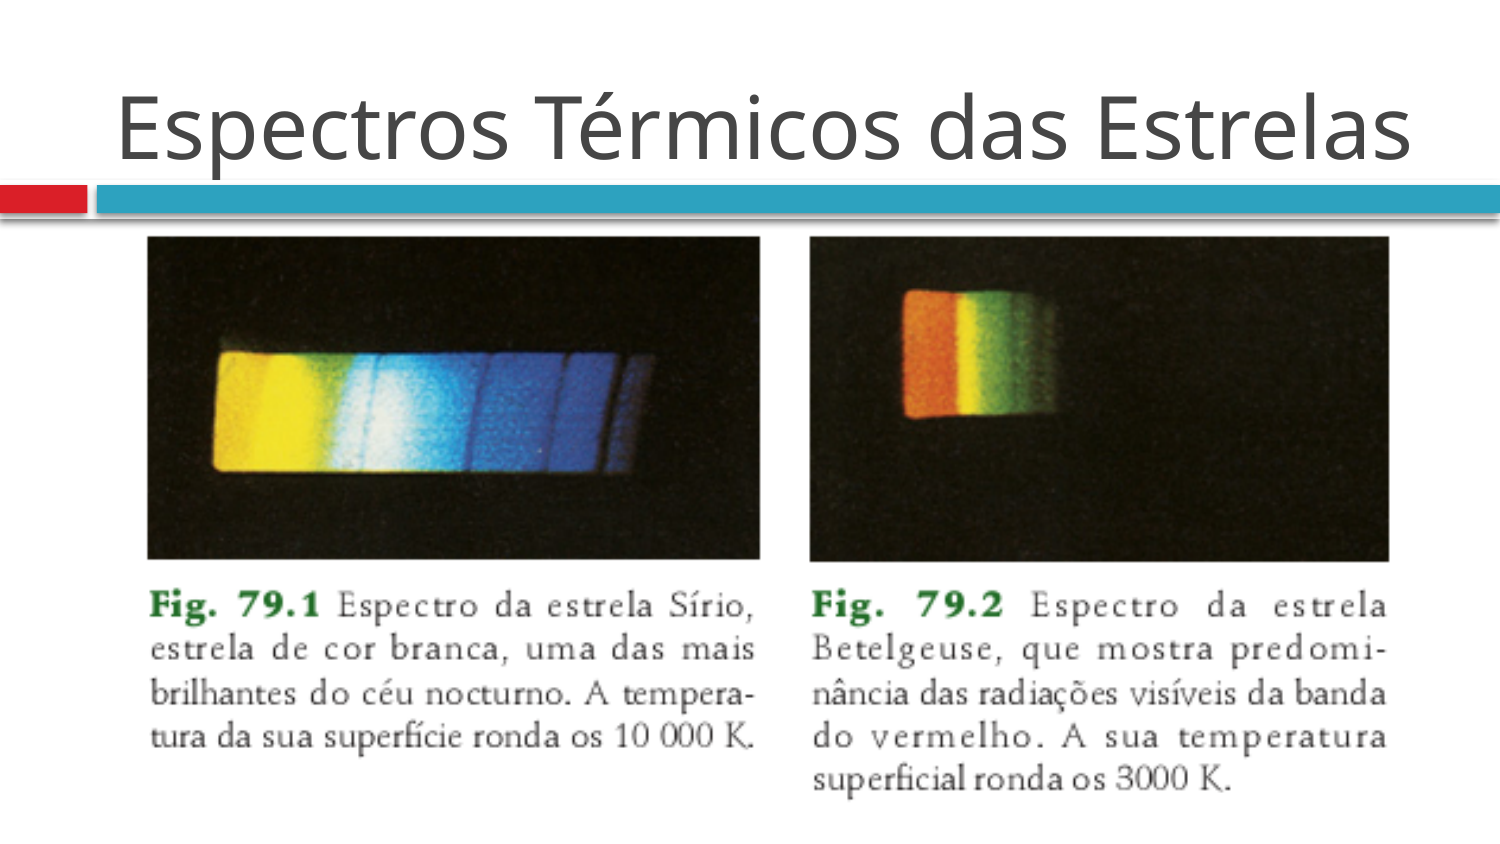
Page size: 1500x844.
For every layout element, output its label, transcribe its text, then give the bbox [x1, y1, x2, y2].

picture [141, 230, 1404, 812]
title Espectros Térmicos das Estrelas [99, 19, 1438, 185]
